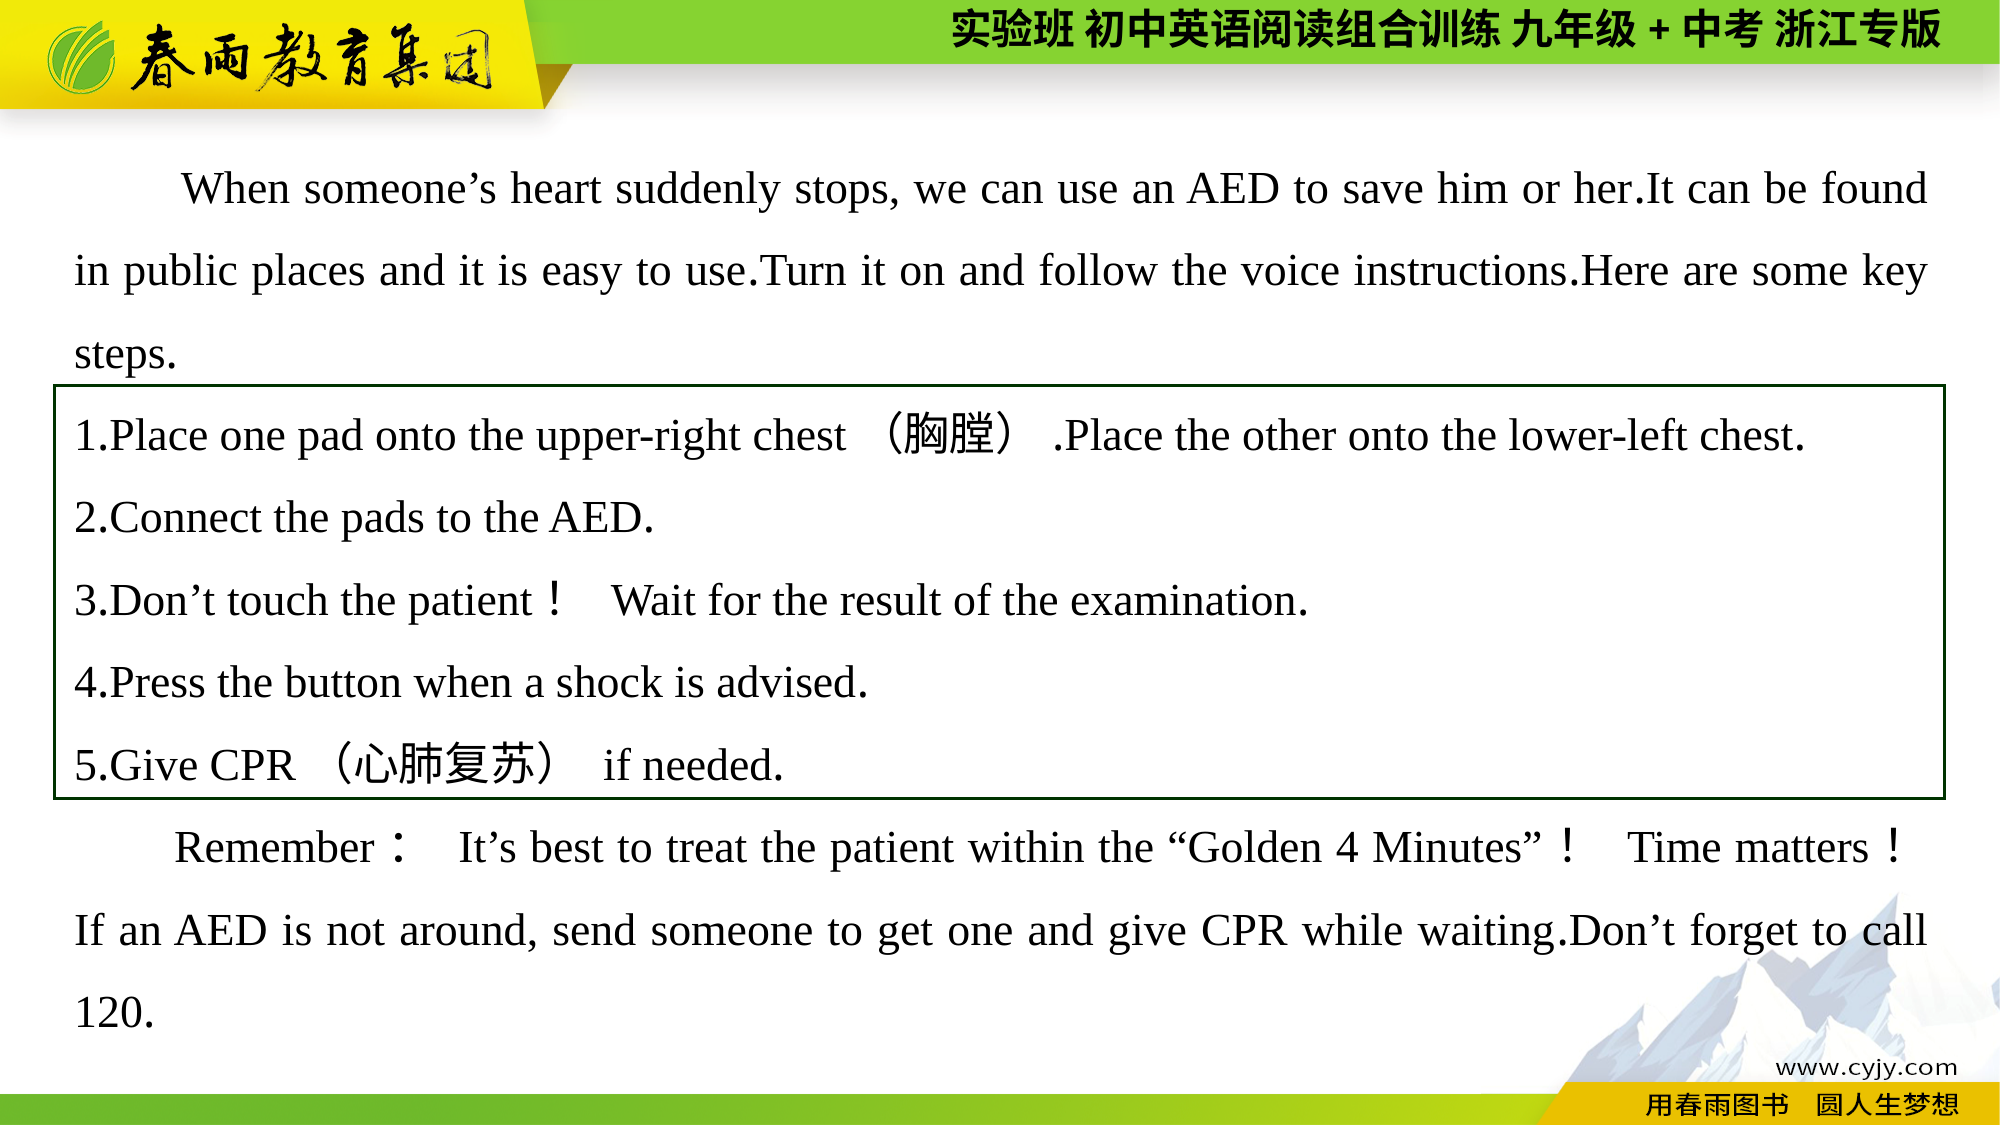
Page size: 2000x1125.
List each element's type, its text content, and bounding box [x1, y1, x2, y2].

list When someone’s heart suddenly stops, we can use an AED to save him or her.It can be found in public places and it is easy to use.Turn it on and follow the voice instructions.Here are some key steps. 1.Place one pad onto the upper-right chest（胸膛）.Place the other onto the lower-left chest. 2.Connect the pads to the AED. 3.Don’t touch the patient！ Wait for the result of the examination. 4.Press the button when a shock is advised. 5.Give CPR（心肺复苏） if needed. Remember： It’s best to treat the patient within the “Golden 4 Minutes”！ Time matters！ If an AED is not around, send someone to get one and give CPR while waiting.Don’t forget to call 120. [59, 122, 1944, 385]
picture [0, 0, 2000, 1125]
list When someone’s heart suddenly stops, we can use an AED to save him or her.It can be found in public places and it is easy to use.Turn it on and follow the voice instructions.Here are some key steps. 1.Place one pad onto the upper-right chest（胸膛）.Place the other onto the lower-left chest. 2.Connect the pads to the AED. 3.Don’t touch the patient！ Wait for the result of the examination. 4.Press the button when a shock is advised. 5.Give CPR（心肺复苏） if needed. Remember： It’s best to treat the patient within the “Golden 4 Minutes”！ Time matters！ If an AED is not around, send someone to get one and give CPR while waiting.Don’t forget to call 120. [59, 799, 1944, 1044]
text_box [54, 385, 1945, 799]
